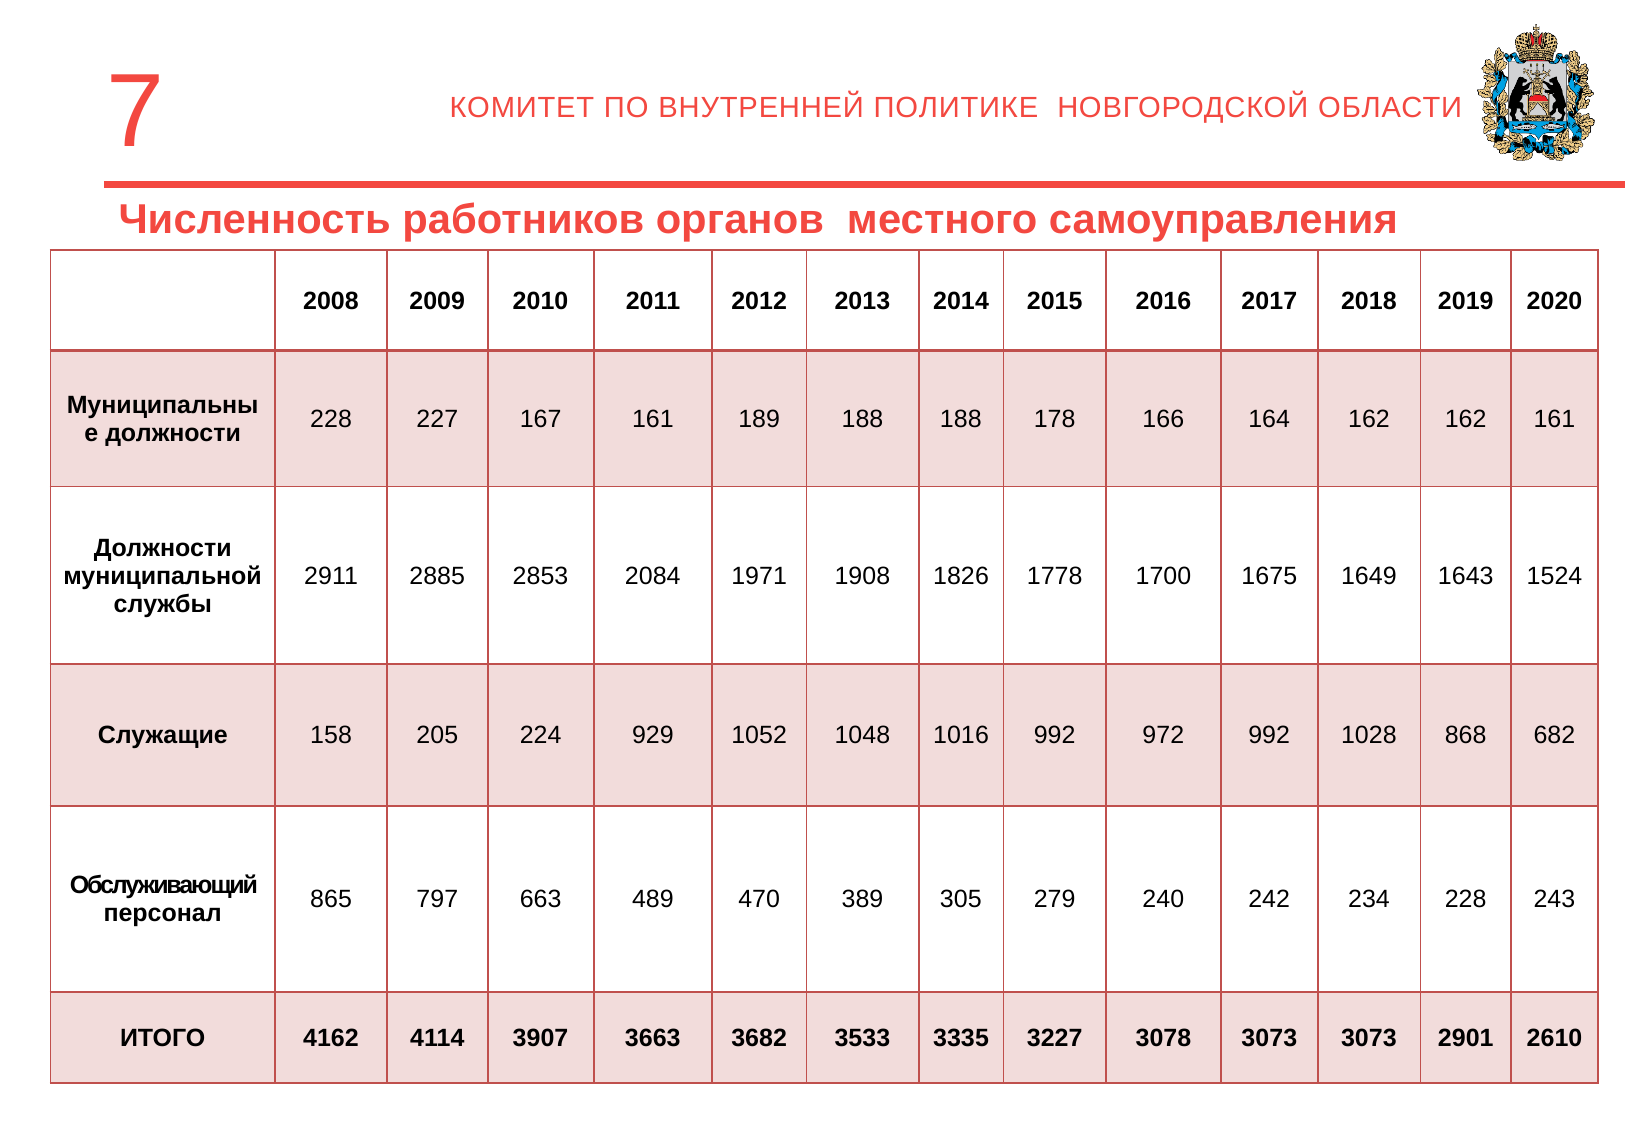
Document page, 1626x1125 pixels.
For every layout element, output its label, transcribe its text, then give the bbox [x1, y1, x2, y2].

table_header 2015 [1004, 251, 1105, 349]
table_cell Муниципальные должности [51, 352, 274, 486]
table_cell 4114 [388, 993, 487, 1082]
table_cell 3533 [807, 993, 918, 1082]
table_header 2019 [1421, 251, 1510, 349]
table_cell 682 [1512, 665, 1597, 805]
table_cell 489 [595, 807, 711, 991]
table_cell 1700 [1107, 487, 1220, 663]
table_header 2016 [1107, 251, 1220, 349]
table_header 2013 [807, 251, 918, 349]
table_cell 1778 [1004, 487, 1105, 663]
table_cell Должности муниципальной службы [51, 487, 274, 663]
table_cell 166 [1107, 352, 1220, 486]
table_cell 1028 [1319, 665, 1420, 805]
table_cell 161 [595, 352, 711, 486]
table_cell 243 [1512, 807, 1597, 991]
table_cell 228 [1421, 807, 1510, 991]
table_header 2020 [1512, 251, 1597, 349]
table_cell Служащие [51, 665, 274, 805]
table_cell ИТОГО [51, 993, 274, 1082]
table_cell 227 [388, 352, 487, 486]
table_header 2008 [276, 251, 386, 349]
table_cell 1908 [807, 487, 918, 663]
table_cell 224 [489, 665, 593, 805]
table_cell Обслуживающий персонал [51, 807, 274, 991]
table_cell 3078 [1107, 993, 1220, 1082]
table_cell 3335 [920, 993, 1003, 1082]
text_box 7 [103, 42, 286, 170]
table_cell 167 [489, 352, 593, 486]
table_header 2010 [489, 251, 593, 349]
table_cell 865 [276, 807, 386, 991]
table_cell 972 [1107, 665, 1220, 805]
table_cell 2853 [489, 487, 593, 663]
table_cell 868 [1421, 665, 1510, 805]
table_cell 242 [1222, 807, 1317, 991]
table_cell 188 [920, 352, 1003, 486]
table_cell 189 [713, 352, 806, 486]
table_cell 188 [807, 352, 918, 486]
table_cell 161 [1512, 352, 1597, 486]
table_header 2011 [595, 251, 711, 349]
table_cell 1826 [920, 487, 1003, 663]
table_header [51, 251, 274, 349]
table_header 2018 [1319, 251, 1420, 349]
table_header 2017 [1222, 251, 1317, 349]
text_box КОМИТЕТ ПО ВНУТРЕННЕЙ ПОЛИТИКЕ НОВГОРОДСКОЙ ОБЛАСТИ [434, 84, 1472, 129]
table_header 2009 [388, 251, 487, 349]
table_cell 2911 [276, 487, 386, 663]
table_cell 1971 [713, 487, 806, 663]
table_cell 3663 [595, 993, 711, 1082]
table_cell 3227 [1004, 993, 1105, 1082]
table_cell 663 [489, 807, 593, 991]
table_cell 3907 [489, 993, 593, 1082]
table_cell 1649 [1319, 487, 1420, 663]
table_cell 2610 [1512, 993, 1597, 1082]
picture [1477, 24, 1595, 161]
table_cell 162 [1421, 352, 1510, 486]
table_cell 234 [1319, 807, 1420, 991]
table_cell 1643 [1421, 487, 1510, 663]
table_header 2012 [713, 251, 806, 349]
table_cell 164 [1222, 352, 1317, 486]
table_cell 2885 [388, 487, 487, 663]
table_cell 228 [276, 352, 386, 486]
table_cell 3073 [1319, 993, 1420, 1082]
table_cell 929 [595, 665, 711, 805]
table_cell 797 [388, 807, 487, 991]
table_cell 389 [807, 807, 918, 991]
table_cell 1052 [713, 665, 806, 805]
text_box Численность работников органов местного самоуправления [103, 191, 1536, 249]
table_cell 2901 [1421, 993, 1510, 1082]
table_cell 178 [1004, 352, 1105, 486]
table_cell 1048 [807, 665, 918, 805]
table_cell 158 [276, 665, 386, 805]
table_cell 162 [1319, 352, 1420, 486]
table_cell 305 [920, 807, 1003, 991]
table_cell 992 [1222, 665, 1317, 805]
table_cell 3682 [713, 993, 806, 1082]
table_cell 1016 [920, 665, 1003, 805]
table_cell 1675 [1222, 487, 1317, 663]
table_header 2014 [920, 251, 1003, 349]
table_cell 1524 [1512, 487, 1597, 663]
table_cell 240 [1107, 807, 1220, 991]
table_cell 279 [1004, 807, 1105, 991]
table_cell 992 [1004, 665, 1105, 805]
table_cell 3073 [1222, 993, 1317, 1082]
table_cell 2084 [595, 487, 711, 663]
table_cell 4162 [276, 993, 386, 1082]
table_cell 470 [713, 807, 806, 991]
table_cell 205 [388, 665, 487, 805]
